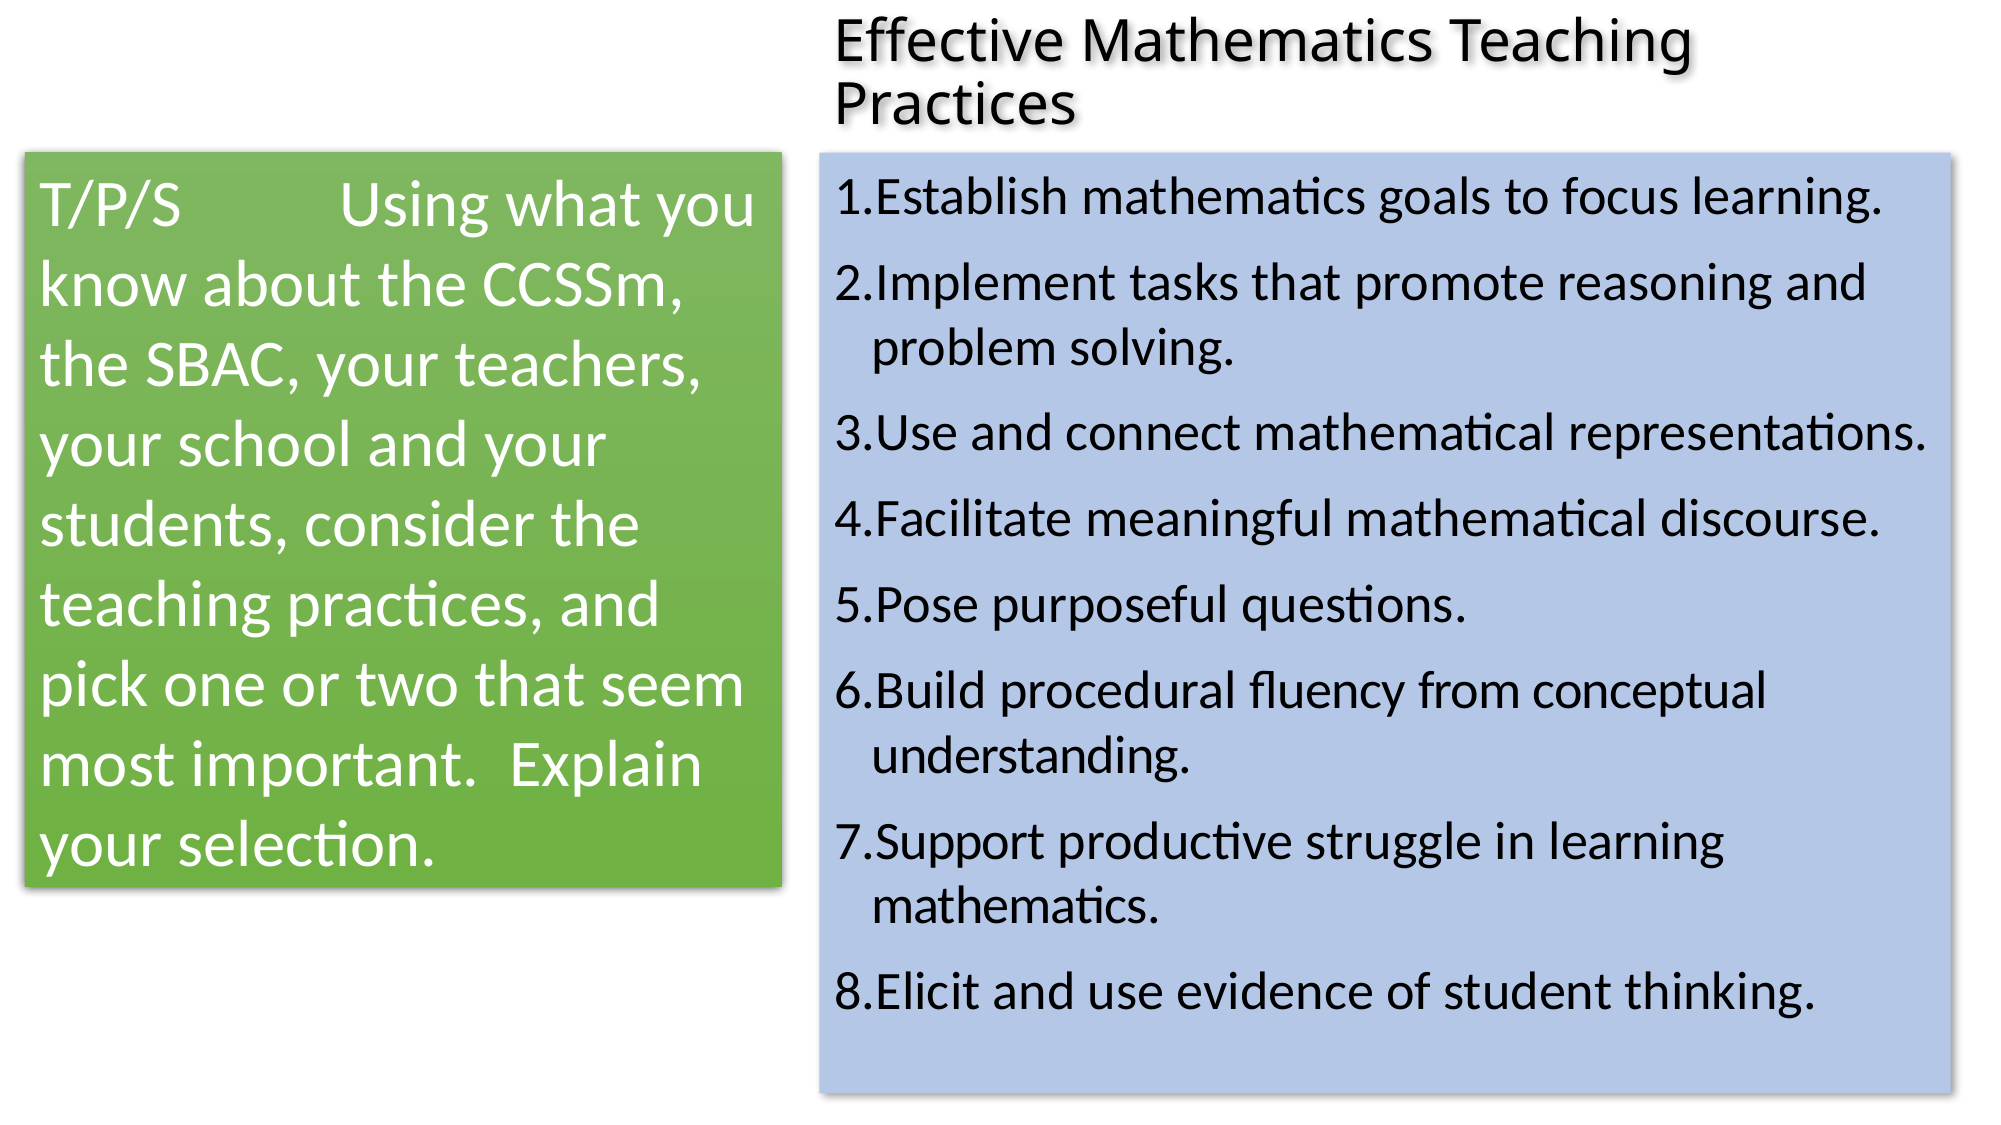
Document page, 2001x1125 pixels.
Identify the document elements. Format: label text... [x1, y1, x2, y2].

text_box T/P/S Using what you know about the CCSSm, the SBAC, your teachers, your school and your students, consider the teaching practices, and pick one or two that seem most important. Explain your selection. [24, 152, 782, 887]
text_box Establish mathematics goals to focus learning. Implement tasks that promote reasoning and problem solving. Use and connect mathematical representations. Facilitate meaningful mathematical discourse. Pose purposeful questions. Build procedural fluency from conceptual understanding. Support productive struggle in learning mathematics. Elicit and use evidence of student thinking. [819, 152, 1951, 1094]
title Effective Mathematics Teaching Practices [818, 32, 1960, 145]
